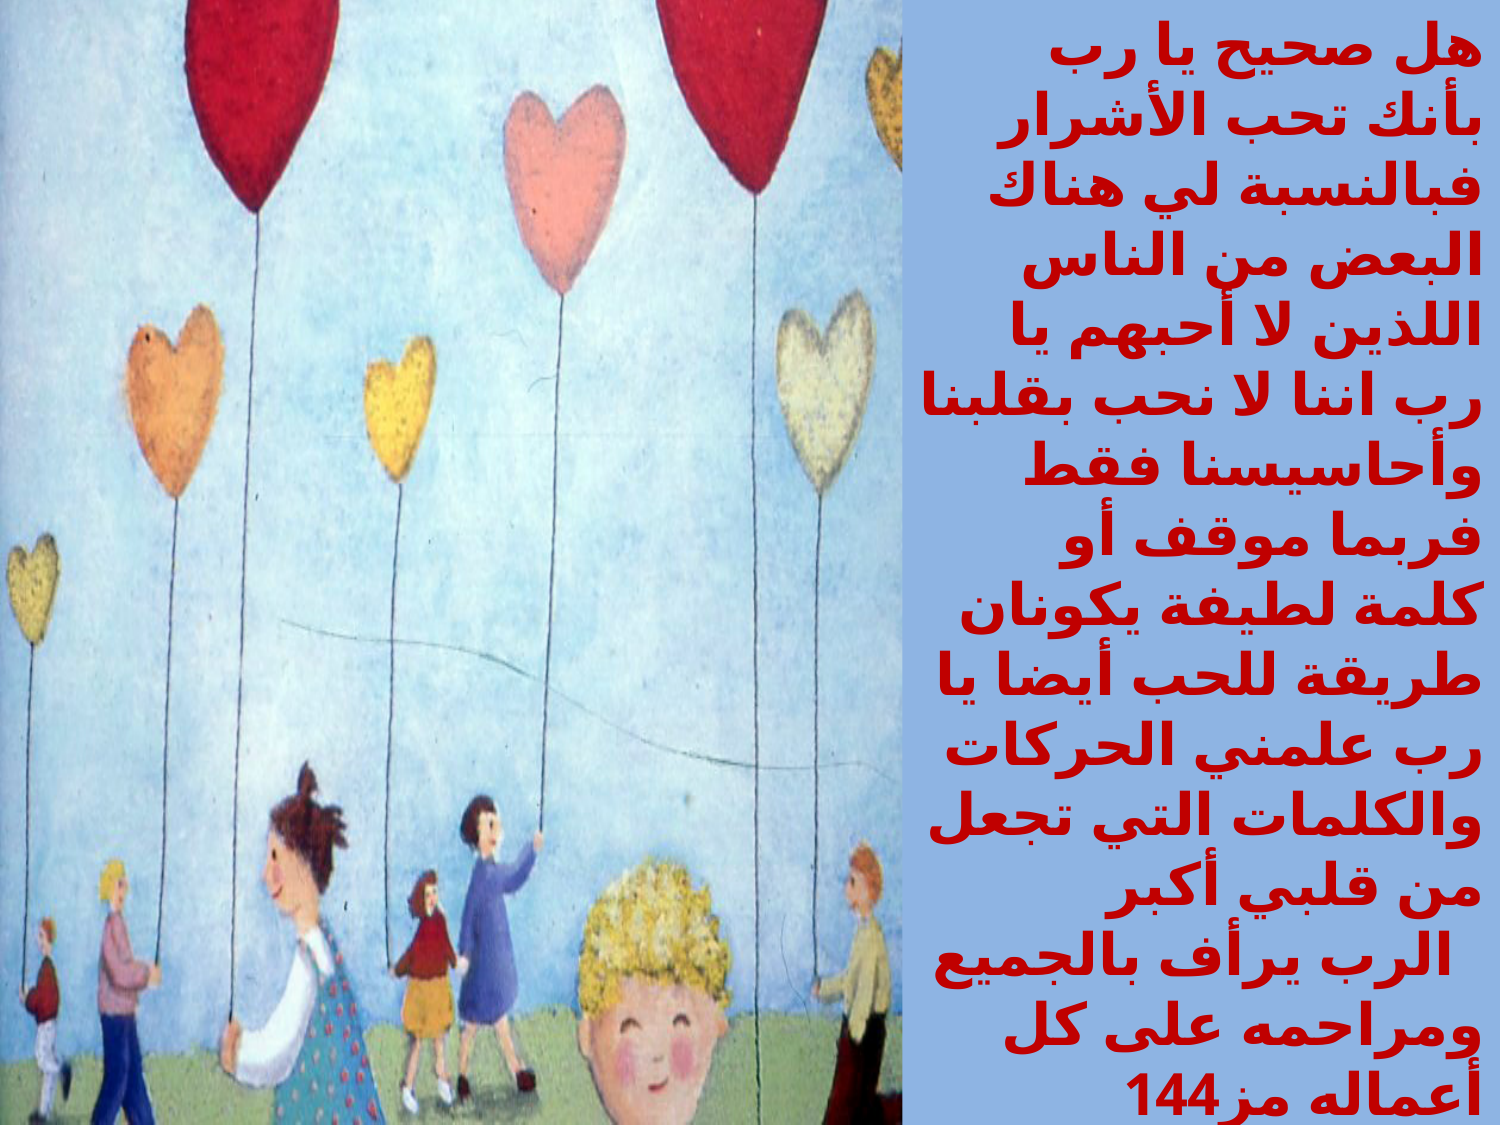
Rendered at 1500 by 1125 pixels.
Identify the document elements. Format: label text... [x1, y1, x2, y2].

picture [0, 0, 903, 1125]
text_box هل صحيح يا رب بأنك تحب الأشرار فبالنسبة لي هناك البعض من الناس اللذين لا أحبهم يا رب اننا لا نحب بقلبنا وأحاسيسنا فقط فربما موقف أو كلمة لطيفة يكونان طريقة للحب أيضا يا رب علمني الحركات والكلمات التي تجعل من قلبي أكبر الرب يرأف بالجميع ومراحمه على كل أعماله مز144 أن نحب كما يحبنا الله يبدو هذا مستحيل وغالبا ما كان يسوع يطلب منا أن نحب اذن تلزمنا صلاة لتعلمنا كيف نحب [904, 0, 1500, 1125]
